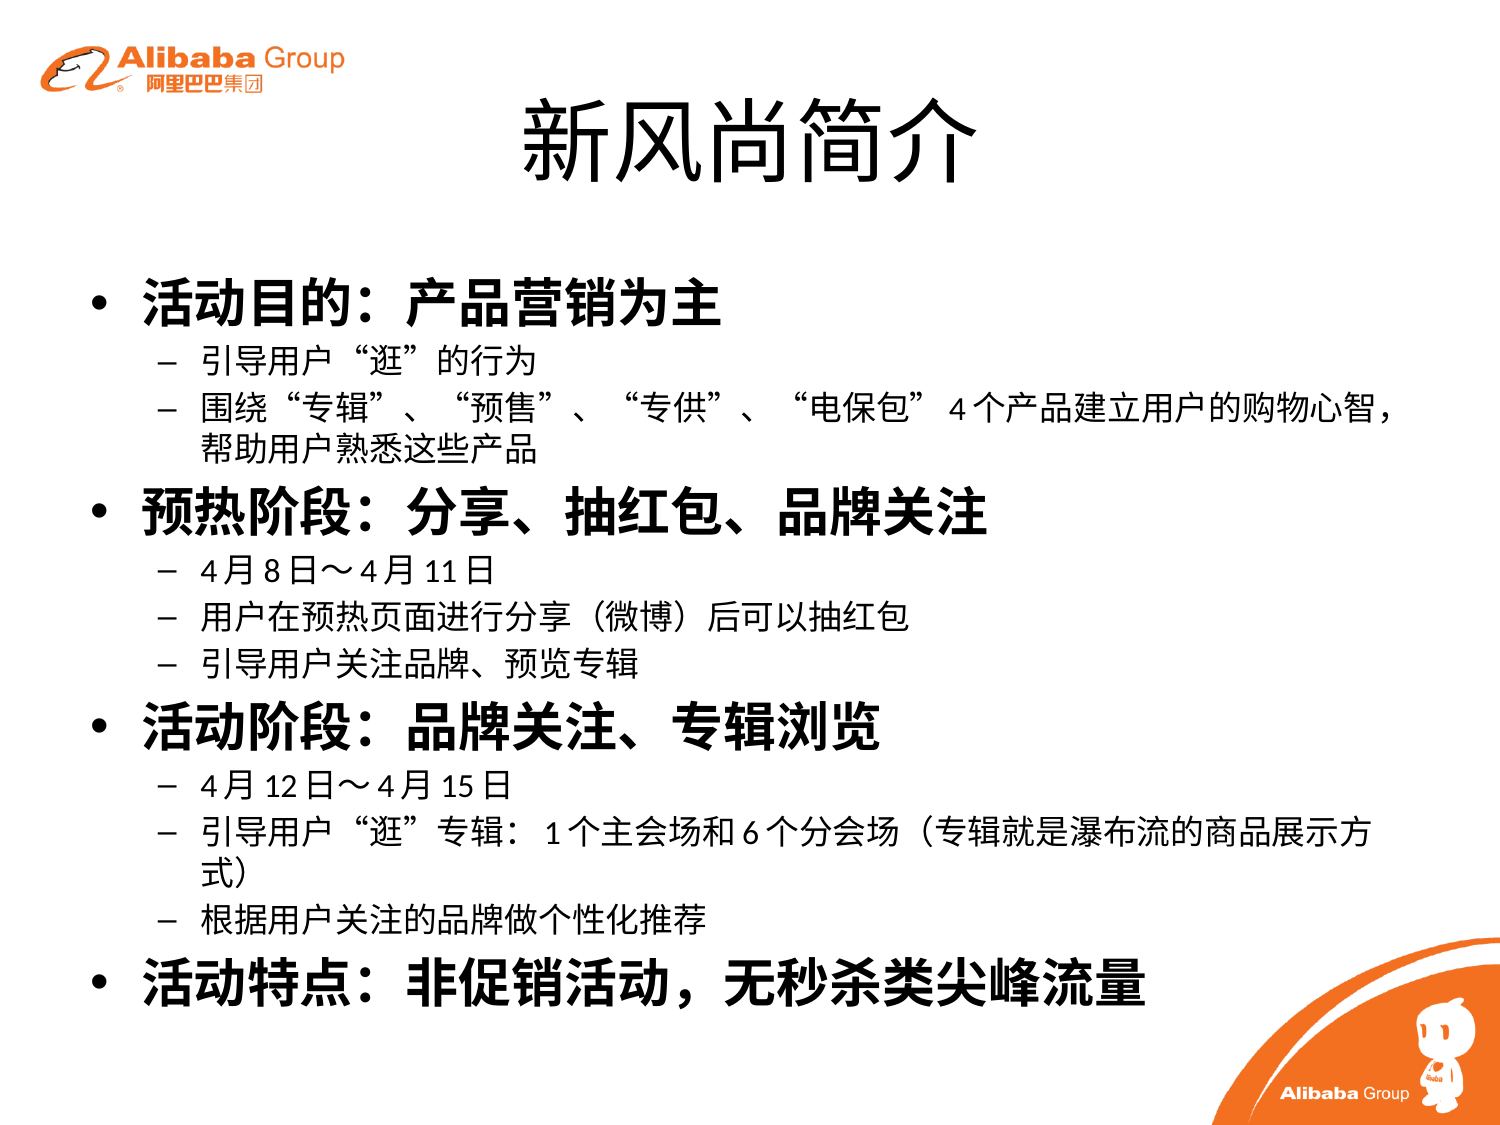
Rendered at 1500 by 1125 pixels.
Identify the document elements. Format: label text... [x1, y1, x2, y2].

picture [0, 0, 1500, 1125]
title 新风尚简介 [75, 45, 1425, 233]
list 活动目的：产品营销为主 引导用户“逛”的行为 围绕“专辑”、“预售”、“专供”、“电保包”4个产品建立用户的购物心智，帮助用户熟悉这些产品 预热阶段：分享、抽红包、品牌关注 4月8日～4月11日 用户在预热页面进行分享（微博）后可以抽红包 引导用户关注品牌、预览专辑 活动阶段：品牌关注、专辑浏览 4月12日～4月15日 引导用户“逛”专辑：1个主会场和6个分会场（专辑就是瀑布流的商品展示方式） 根据用户关注的品牌做个性化推荐 活动特点：非促销活动，无秒杀类尖峰流量 [75, 262, 1425, 1024]
